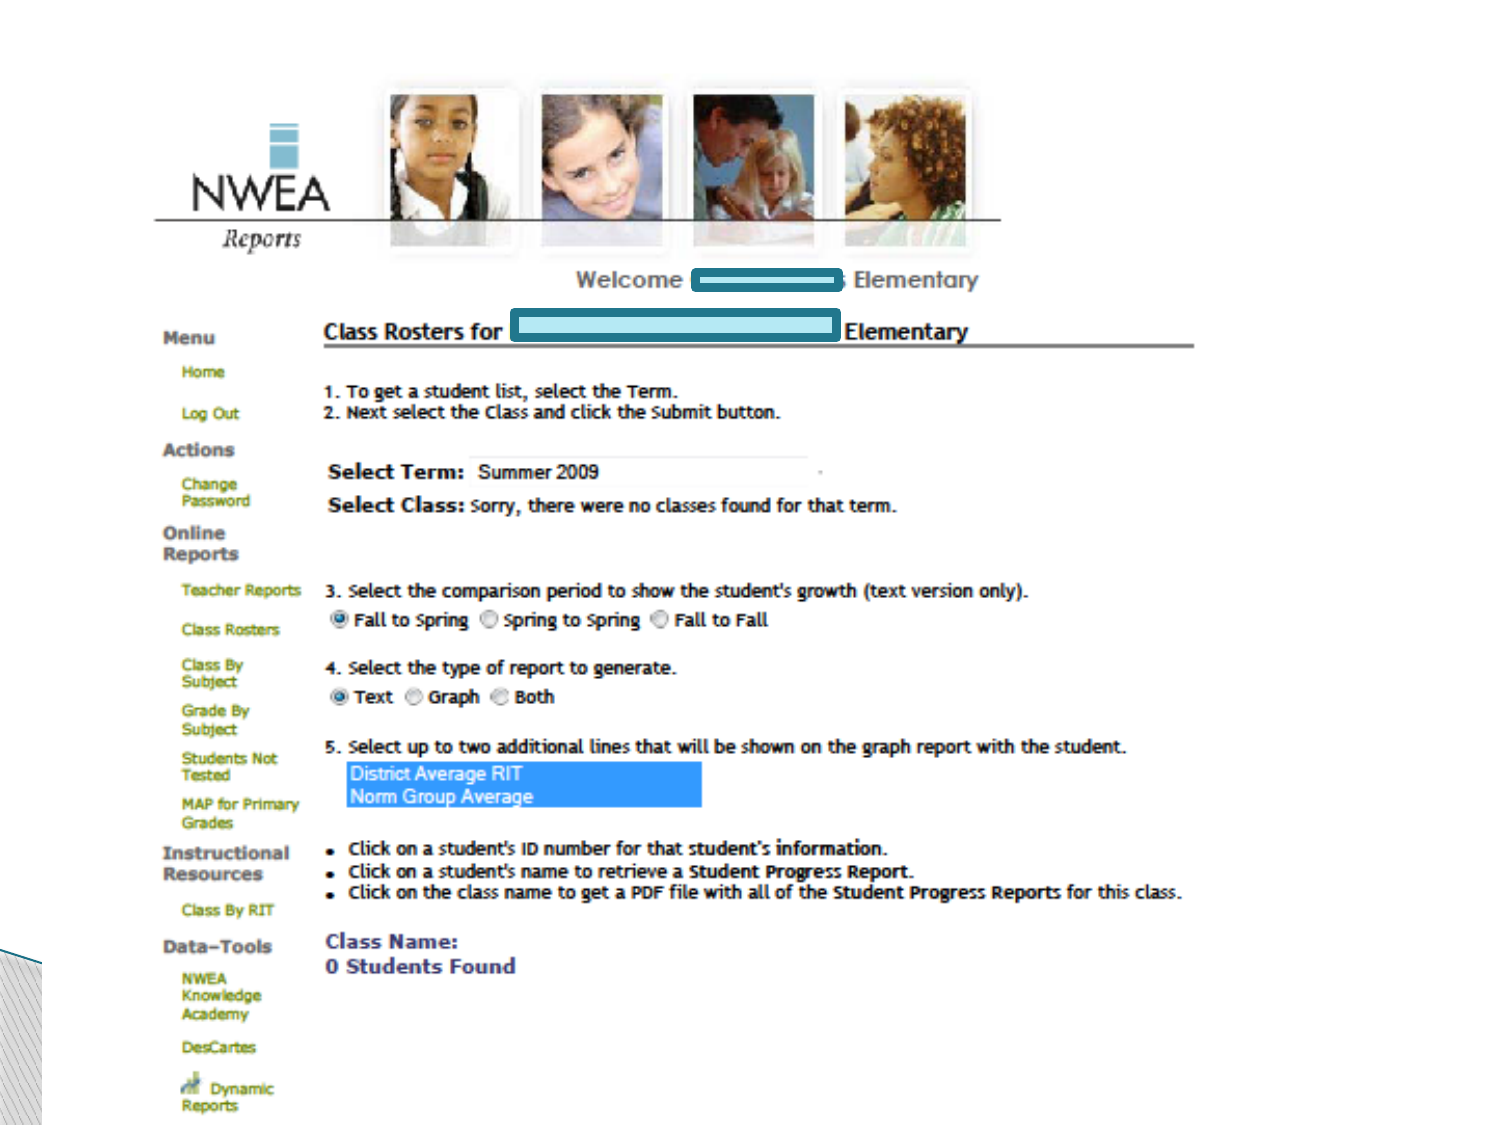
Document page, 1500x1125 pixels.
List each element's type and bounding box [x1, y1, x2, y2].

text_box [42, 0, 1313, 1125]
